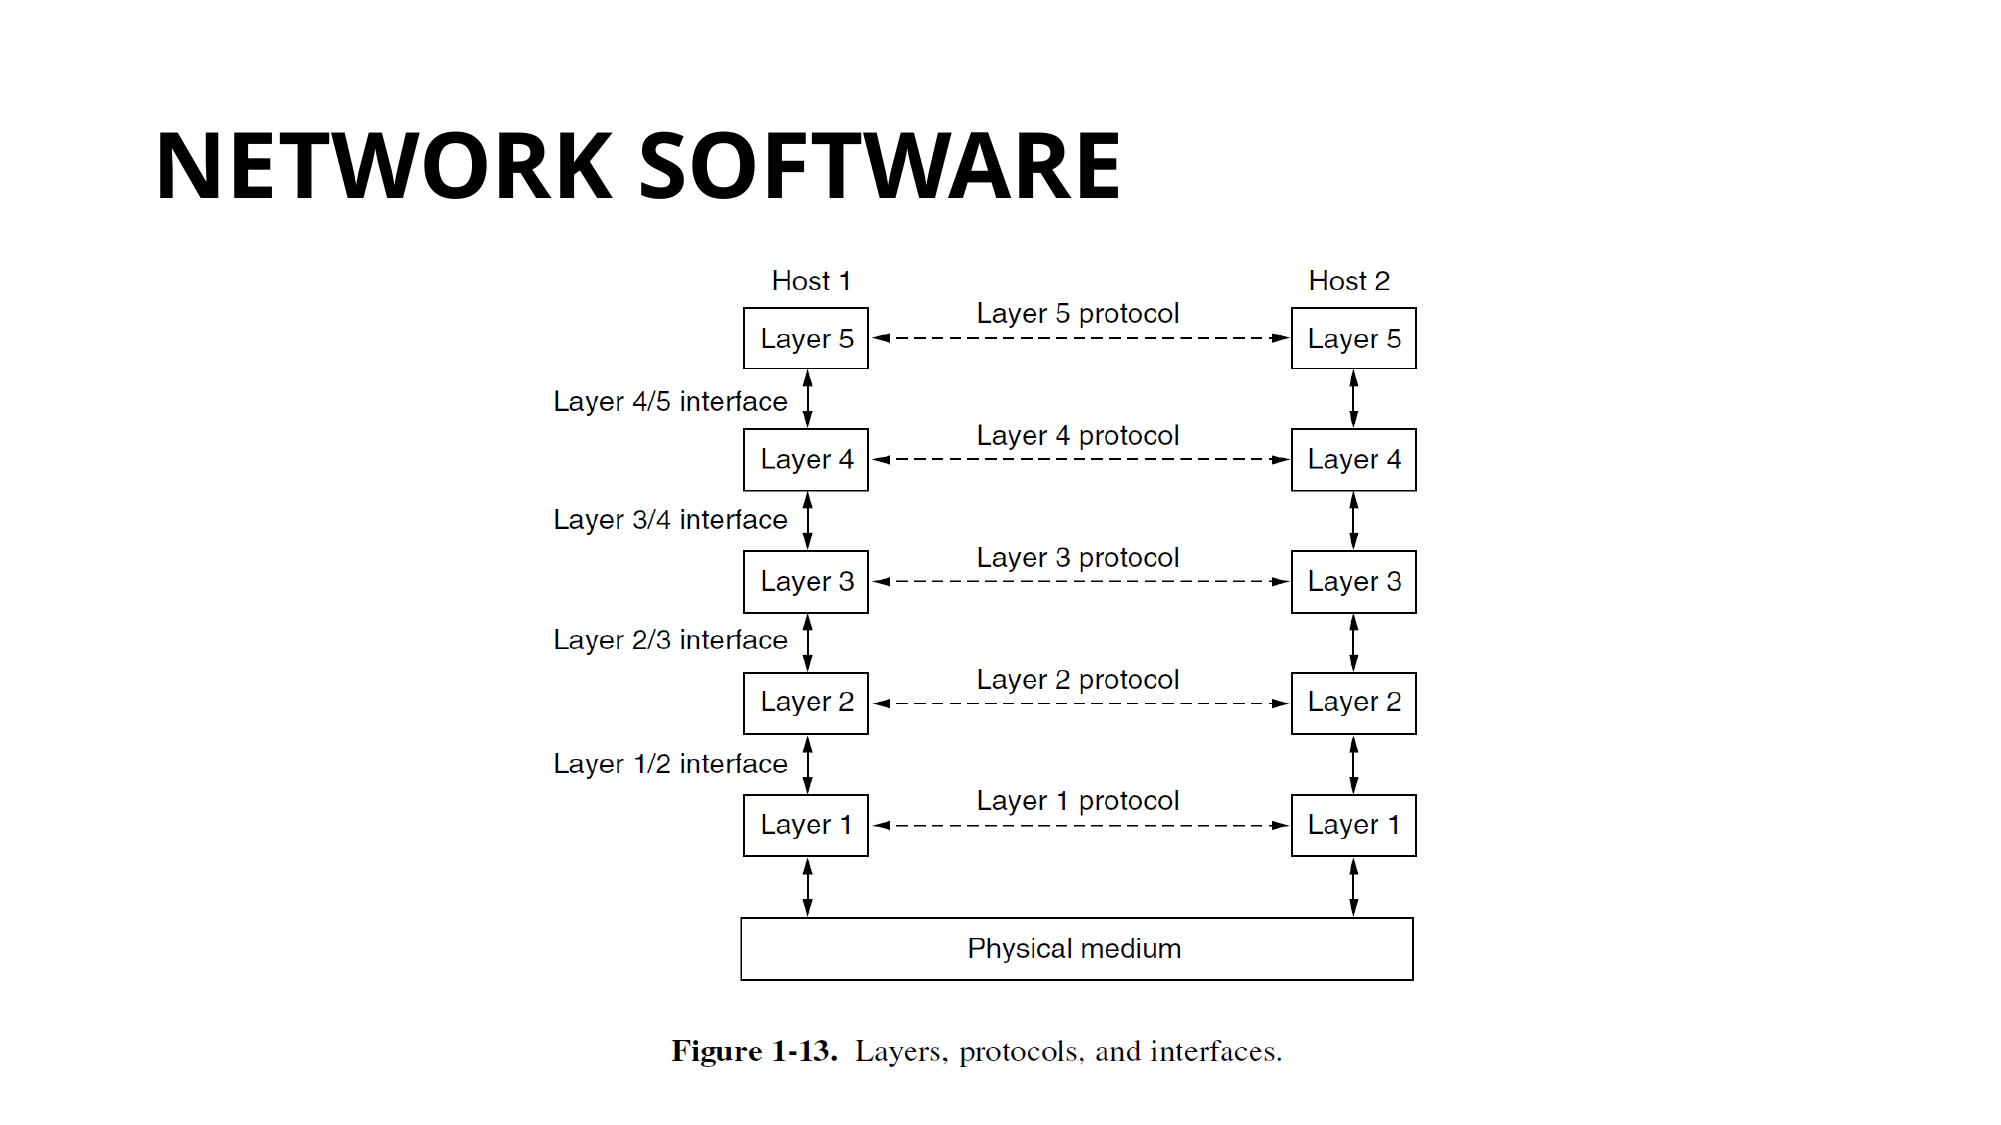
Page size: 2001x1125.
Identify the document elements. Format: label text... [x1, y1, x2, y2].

title NETWORK SOFTWARE [137, 59, 1863, 278]
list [521, 234, 1472, 1073]
